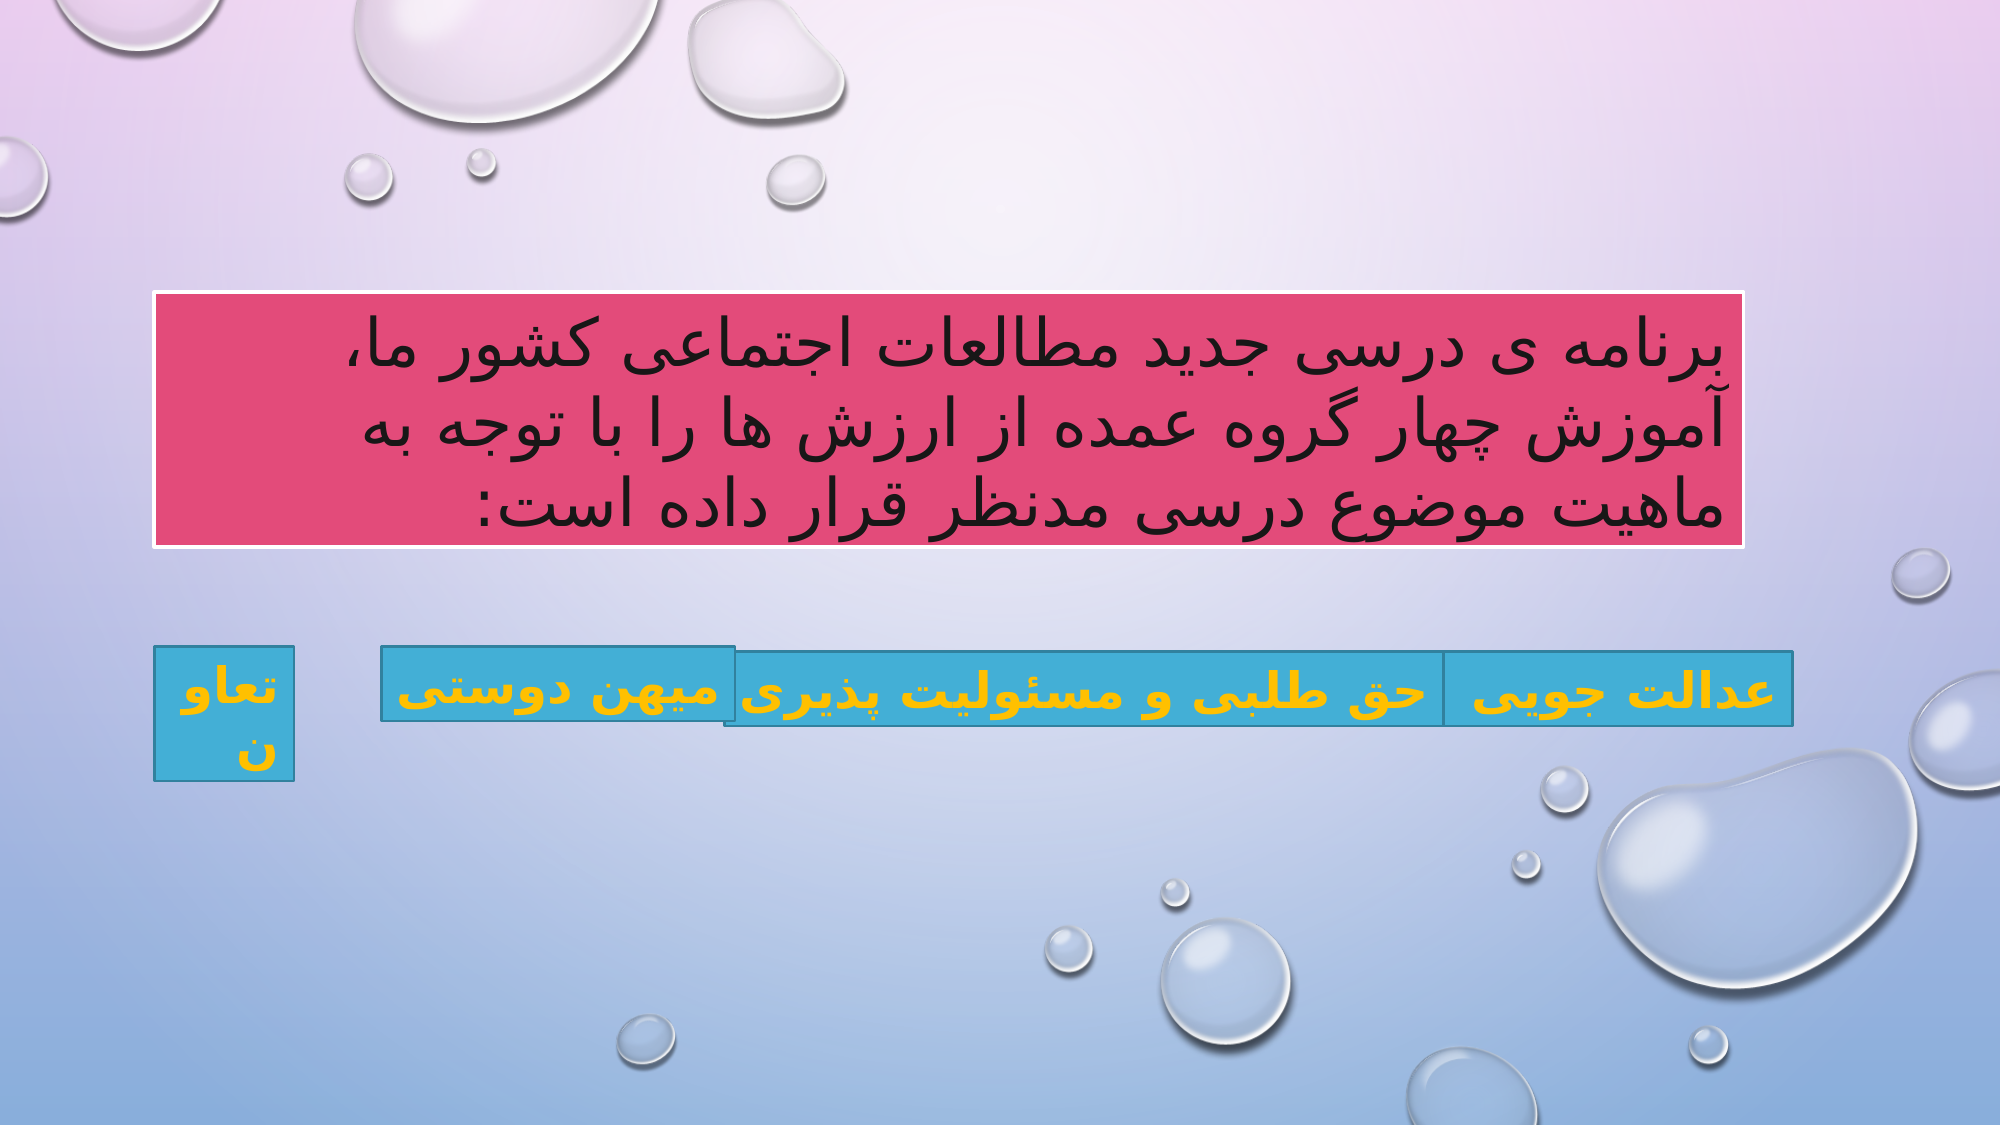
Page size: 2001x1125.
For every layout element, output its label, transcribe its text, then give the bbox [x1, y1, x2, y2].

text_box برنامه ی درسی جديد مطالعات اجتماعی کشور ما، آموزش چهار گروه عمده از ارزش ها را با توجه به ماهيت موضوع درسی مدنظر قرار داده است: [152, 290, 1745, 549]
text_box عدالت جويی [1445, 650, 1794, 727]
text_box حق طلبی و مسئوليت پذيری [723, 650, 1445, 727]
picture [0, 0, 2000, 1125]
text_box تعاون [153, 645, 295, 782]
text_box ميهن دوستی [380, 645, 736, 722]
